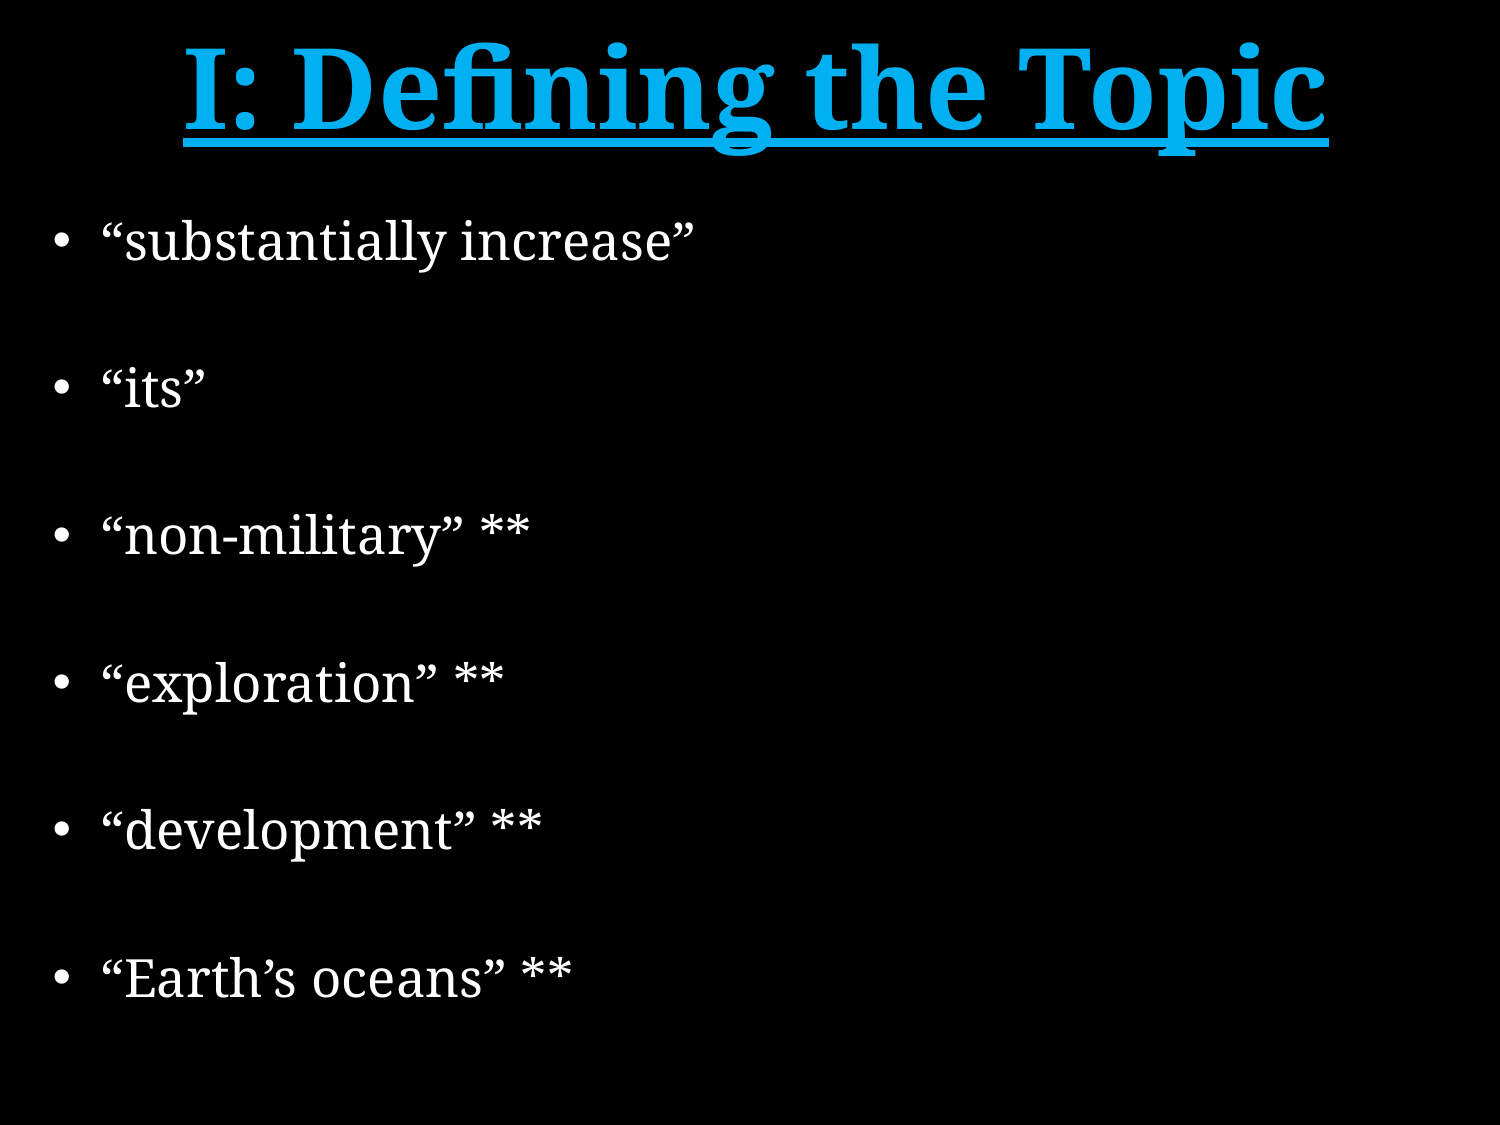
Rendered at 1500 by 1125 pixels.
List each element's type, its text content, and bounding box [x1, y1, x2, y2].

title I: Defining the Topic [50, 0, 1463, 200]
list “substantially increase” “its” “non-military” ** “exploration” ** “development” ** “Earth’s oceans” ** [37, 200, 1438, 1025]
